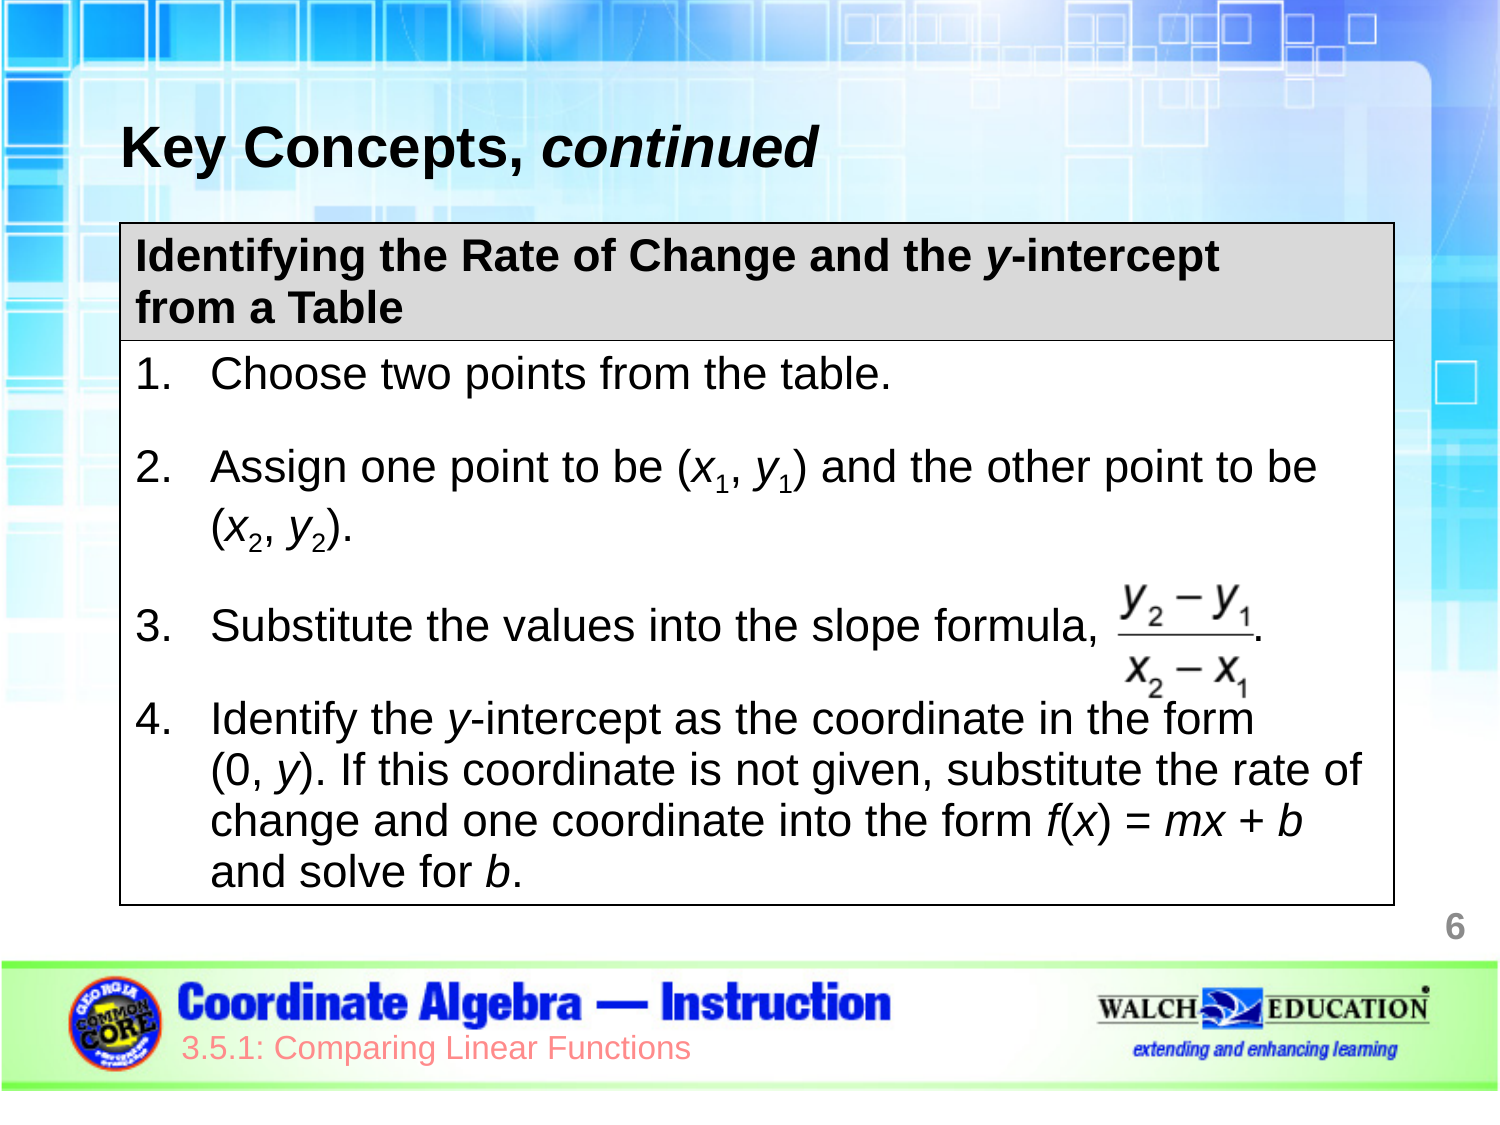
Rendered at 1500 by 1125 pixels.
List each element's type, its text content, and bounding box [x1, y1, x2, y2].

footer 3.5.1: Comparing Linear Functions [166, 1024, 1080, 1069]
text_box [1115, 564, 1256, 701]
picture [1, 0, 1500, 1091]
slide_number 6 [1361, 901, 1481, 949]
subtitle Key Concepts, continued [105, 101, 1394, 922]
table_cell Choose two points from the table. Assign one point to be (x1, y1) and the other point to be (x2, y2). Substitute the values into the slope formula, . Identify the y-intercept as the coordinate in the form (0, y). If this coordinate is not given, substitute the rate of change and one coordinate into the form f(x) = mx + b and solve for b. [121, 341, 1393, 904]
table_header Identifying the Rate of Change and the y-intercept from a Table [121, 224, 1393, 340]
